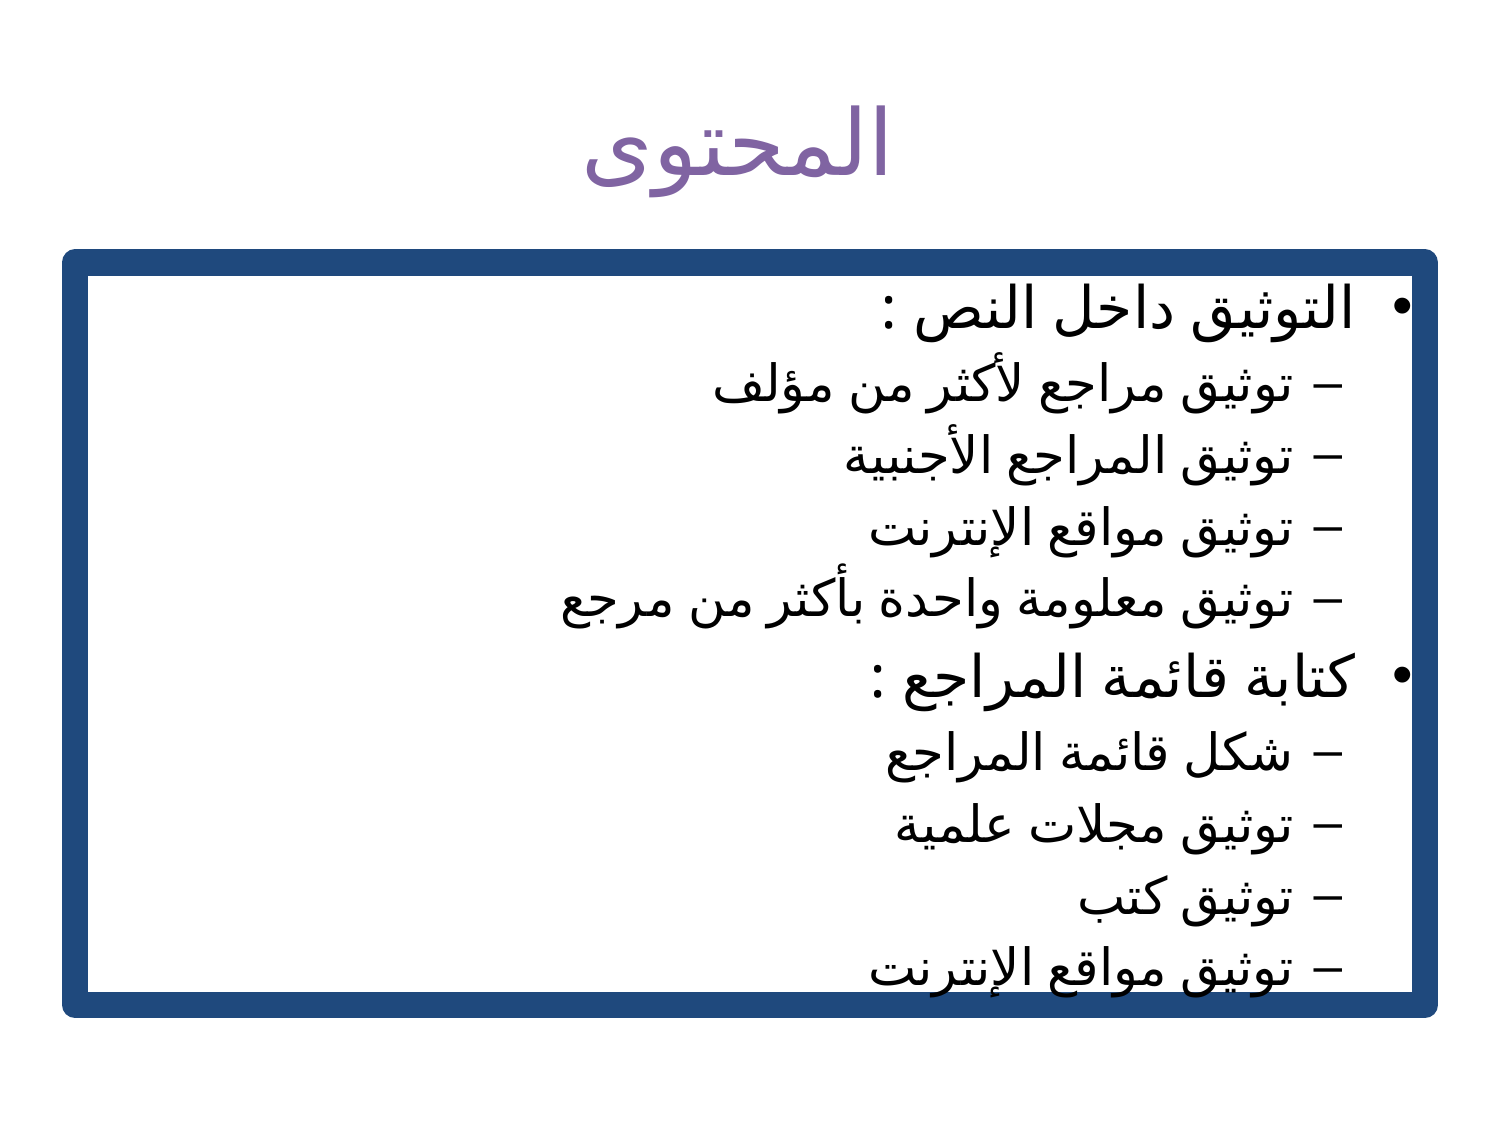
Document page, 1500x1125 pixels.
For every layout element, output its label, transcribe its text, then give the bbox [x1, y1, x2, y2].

title المحتوى [75, 45, 1425, 233]
list التوثيق داخل النص : توثيق مراجع لأكثر من مؤلف توثيق المراجع الأجنبية توثيق مواقع الإنترنت توثيق معلومة واحدة بأكثر من مرجع كتابة قائمة المراجع : شكل قائمة المراجع توثيق مجلات علمية توثيق كتب توثيق مواقع الإنترنت [75, 262, 1425, 1005]
